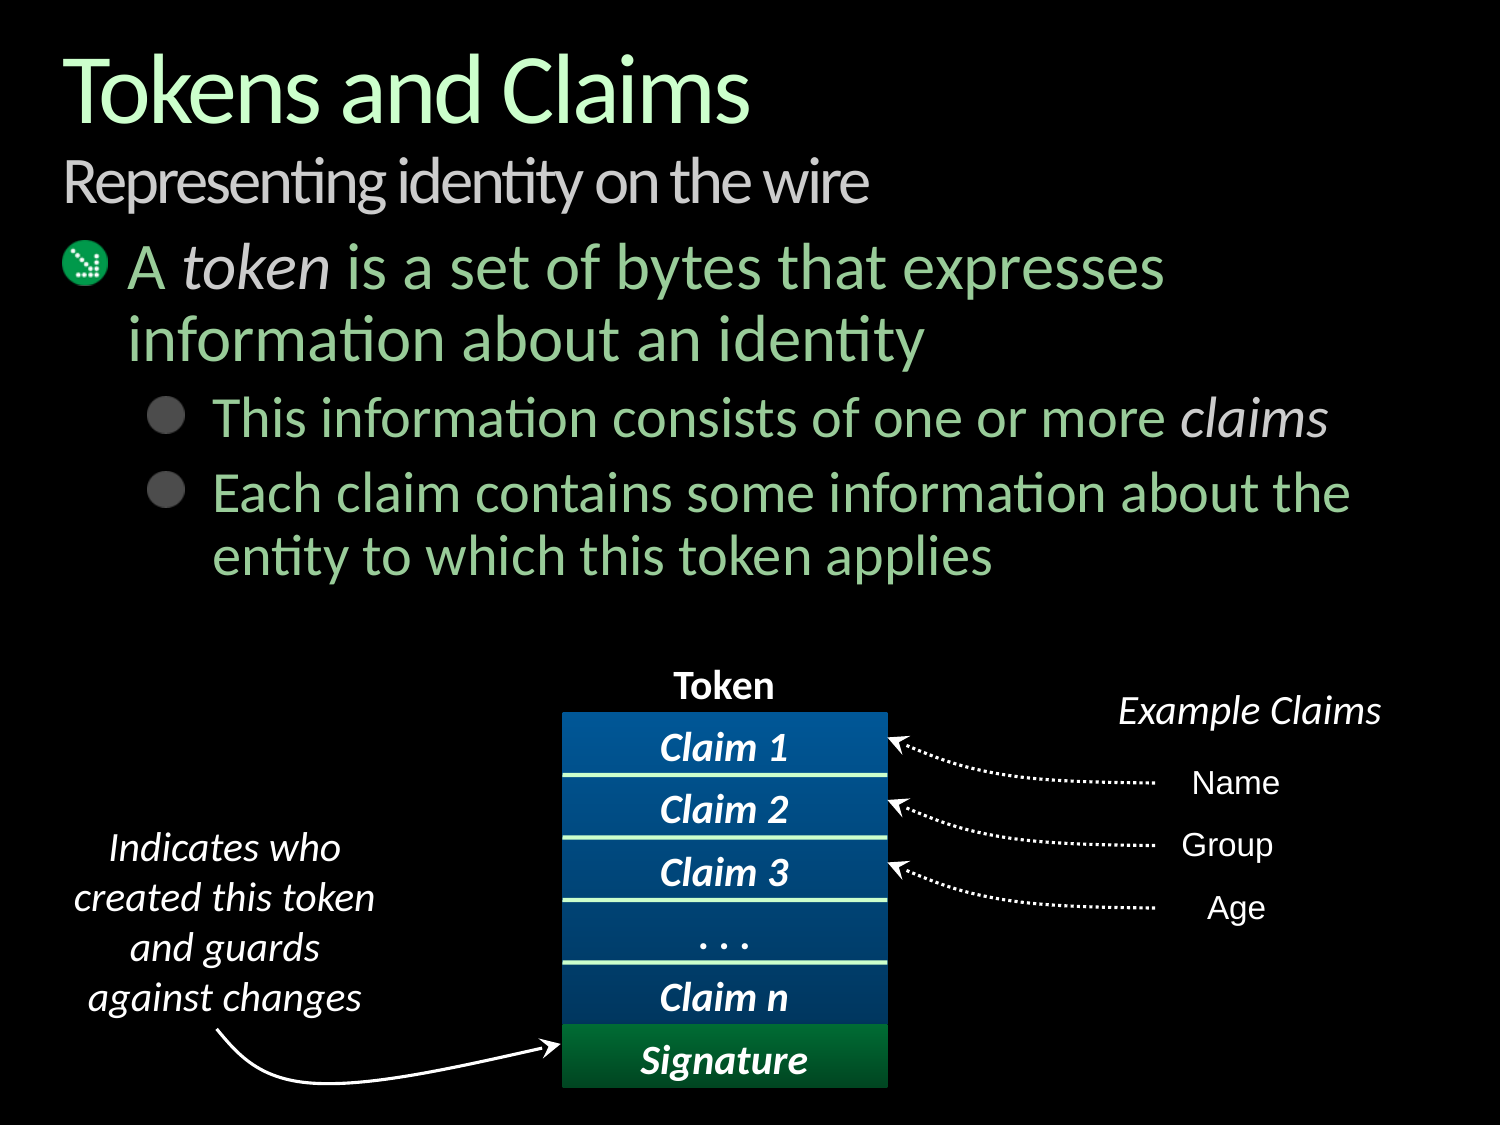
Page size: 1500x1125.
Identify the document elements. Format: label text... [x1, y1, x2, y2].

picture [147, 471, 185, 508]
list A token is a set of bytes that expresses information about an identity This information consists of one or more claims Each claim contains some information about the entity to which this token applies [62, 231, 1438, 593]
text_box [49, 812, 561, 1087]
text_box Example Claims [1099, 675, 1400, 740]
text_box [893, 737, 1312, 799]
title Tokens and Claims Representing identity on the wire [62, 37, 1438, 147]
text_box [893, 799, 1313, 862]
picture [62, 240, 108, 287]
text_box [562, 712, 888, 1029]
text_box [562, 649, 888, 712]
picture [147, 396, 185, 434]
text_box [564, 1038, 888, 1091]
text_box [893, 862, 1313, 935]
